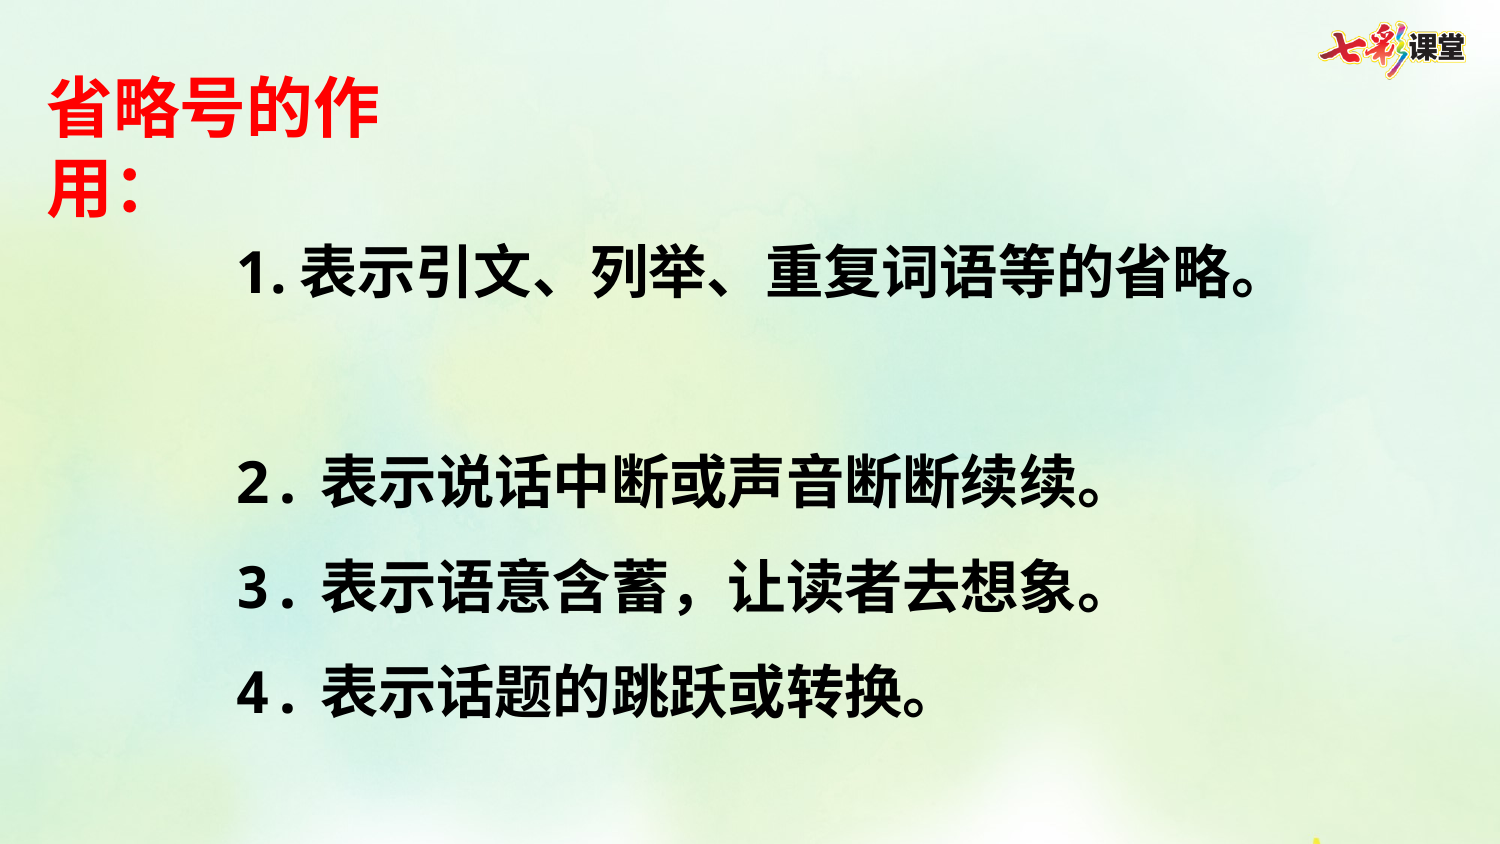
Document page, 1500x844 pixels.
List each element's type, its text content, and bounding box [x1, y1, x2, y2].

text_box 表示引文、列举、重复词语等的省略。 2.表示说话中断或声音断断续续。 3.表示语意含蓄，让读者去想象。 4.表示话题的跳跃或转换。 [224, 194, 1312, 731]
picture [0, 0, 1500, 844]
text_box 省略号的作用： [35, 60, 461, 232]
